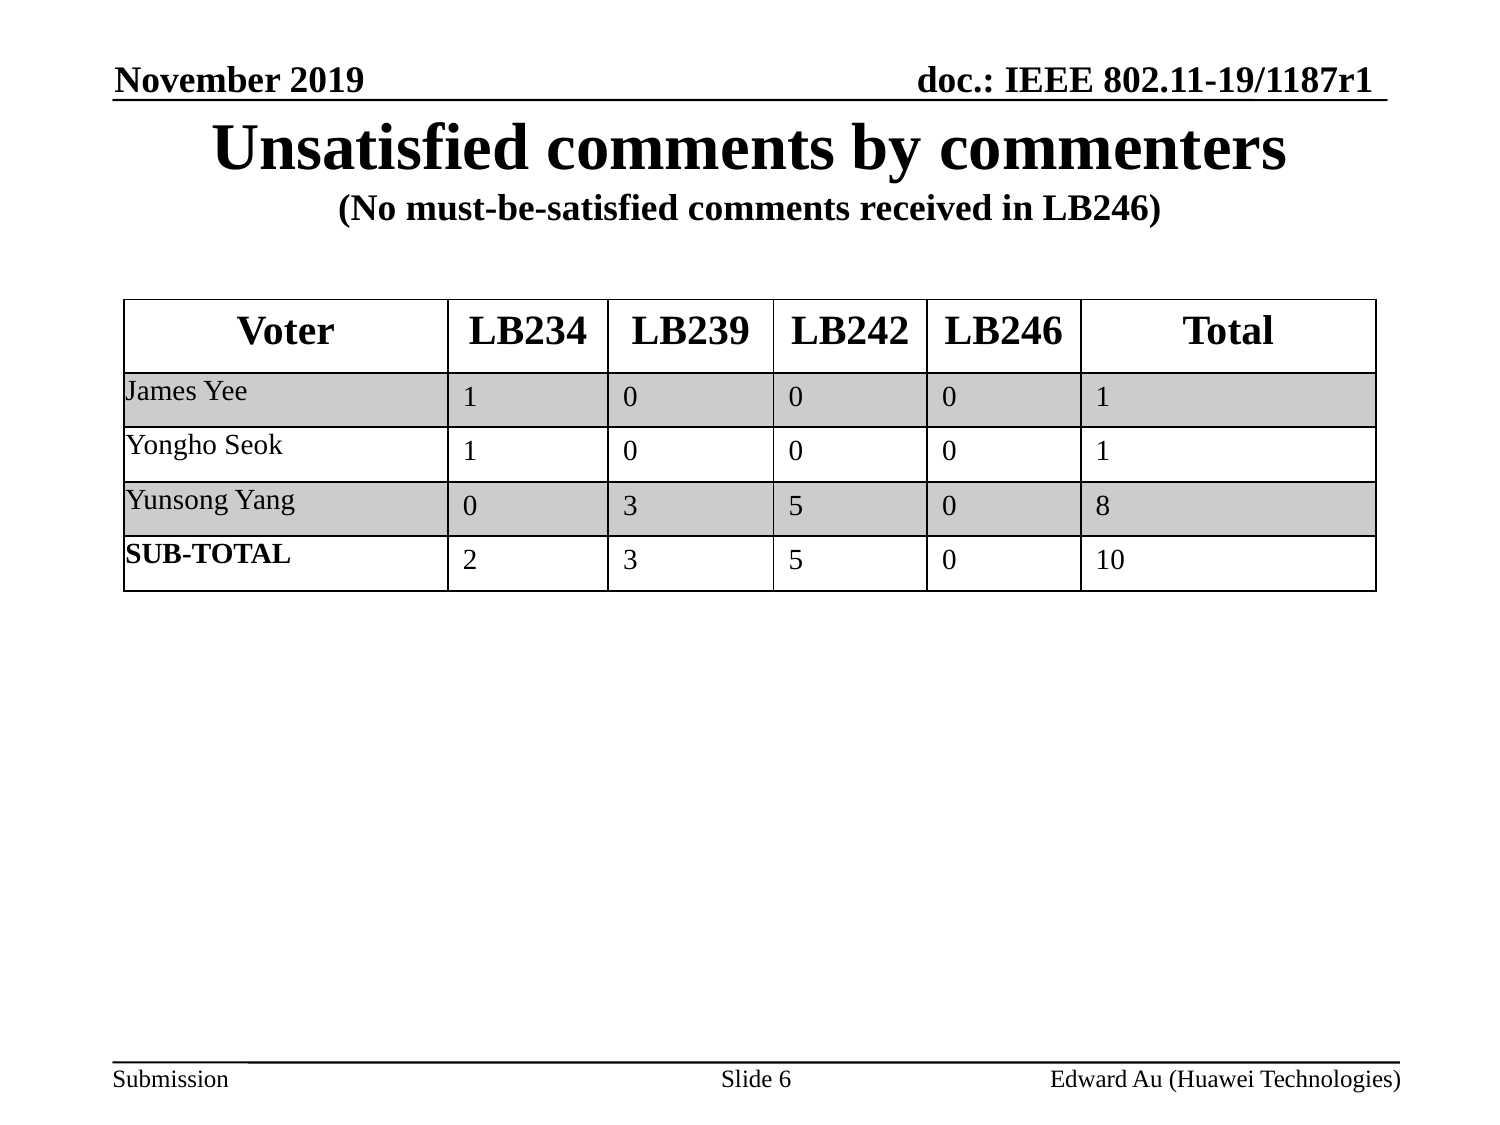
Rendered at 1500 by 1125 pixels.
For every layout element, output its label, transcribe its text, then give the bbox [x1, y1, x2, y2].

table_cell 0 [928, 483, 1080, 535]
table_cell 5 [774, 537, 926, 590]
table_cell 1 [1082, 428, 1375, 481]
table_cell 0 [928, 374, 1080, 426]
table_cell 0 [928, 428, 1080, 481]
table_cell 10 [1082, 537, 1375, 590]
table_cell 5 [774, 483, 926, 535]
table_header LB246 [928, 300, 1080, 372]
table_header Total [1082, 300, 1375, 372]
table_cell 1 [449, 374, 607, 426]
title Unsatisfied comments by commenters (No must-be-satisfied comments received in LB246) [52, 77, 1448, 254]
table_header LB239 [609, 300, 773, 372]
table_cell 3 [609, 483, 773, 535]
table_cell Yongho Seok [125, 428, 447, 481]
table_header Voter [125, 300, 447, 372]
table_cell 0 [609, 428, 773, 481]
footer Edward Au (Huawei Technologies) [1044, 1061, 1402, 1093]
table_cell 0 [609, 374, 773, 426]
table_cell 0 [449, 483, 607, 535]
table_cell 8 [1082, 483, 1375, 535]
table_header LB234 [449, 300, 607, 372]
table_header LB242 [774, 300, 926, 372]
table_cell 0 [774, 428, 926, 481]
table_cell 2 [449, 537, 607, 590]
table_cell Yunsong Yang [125, 483, 447, 535]
table_cell 0 [928, 537, 1080, 590]
table_cell 1 [449, 428, 607, 481]
table_cell 1 [1082, 374, 1375, 426]
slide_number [114, 54, 368, 101]
table_cell 3 [609, 537, 773, 590]
table_cell SUB-TOTAL [125, 537, 447, 590]
table_cell 0 [774, 374, 926, 426]
slide_number Slide 6 [712, 1061, 800, 1093]
table_cell James Yee [125, 374, 447, 426]
